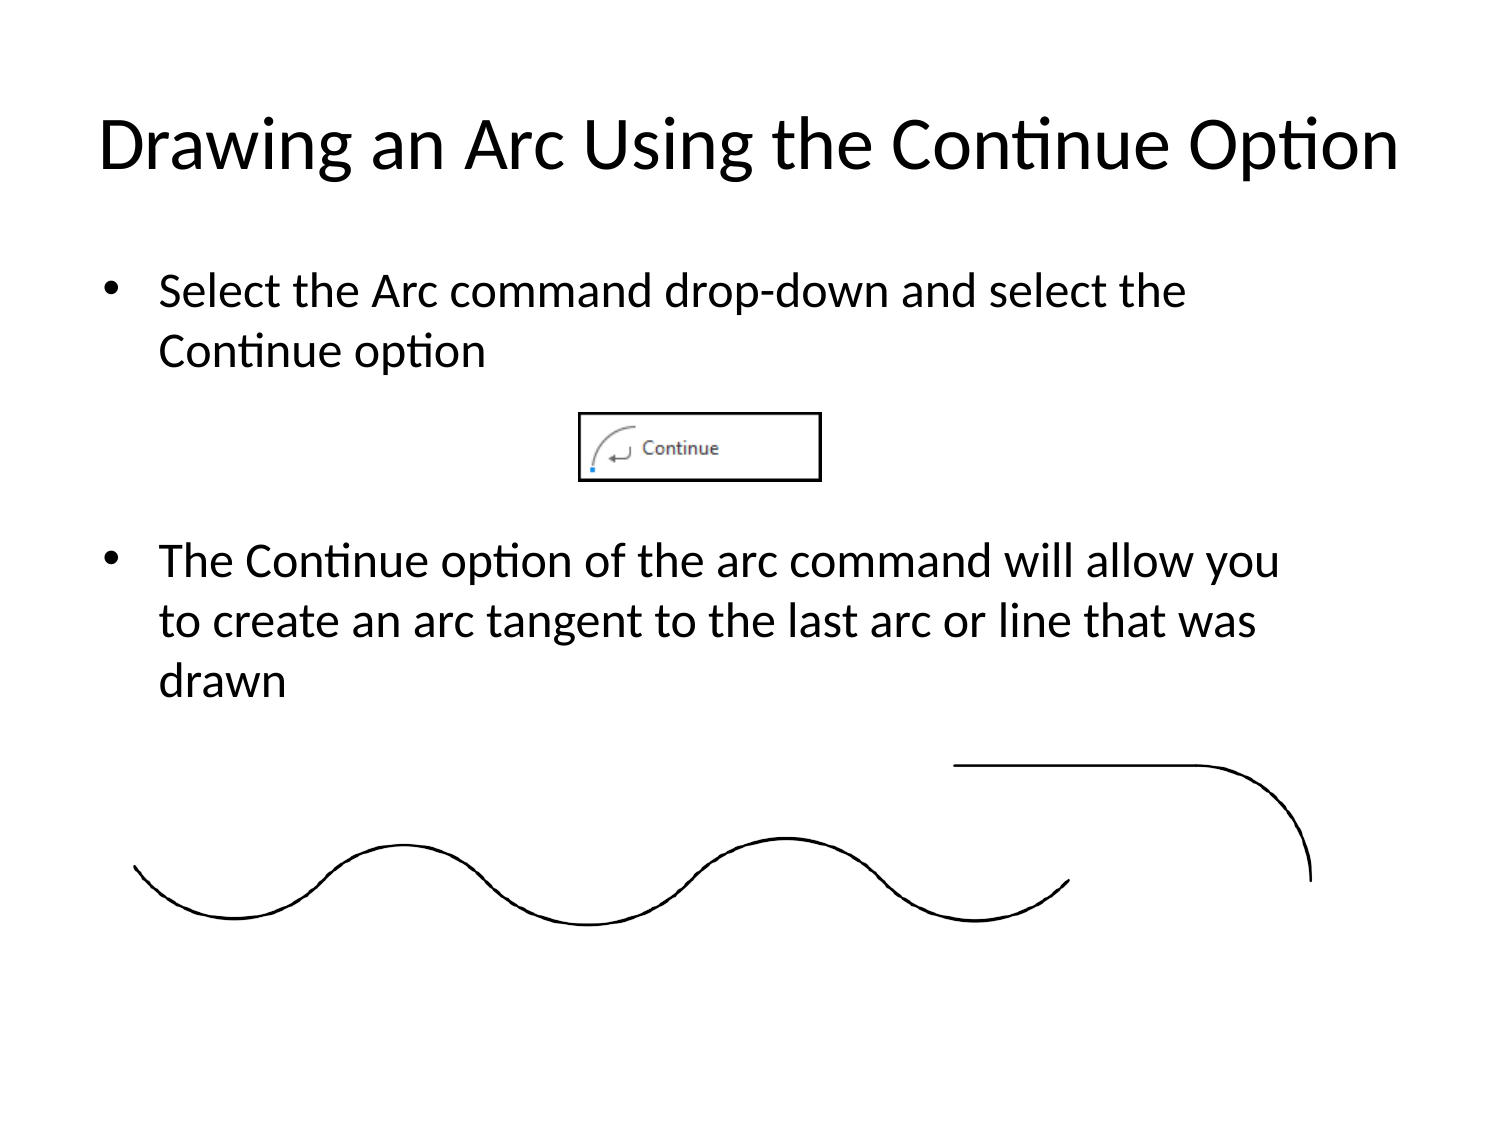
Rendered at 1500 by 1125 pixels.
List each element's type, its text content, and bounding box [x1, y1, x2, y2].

picture [124, 749, 1329, 951]
list Select the Arc command drop-down and select the Continue option The Continue option of the arc command will allow you to create an arc tangent to the last arc or line that was drawn [87, 249, 1313, 950]
title Drawing an Arc Using the Continue Option [75, 45, 1425, 233]
picture [577, 412, 823, 482]
